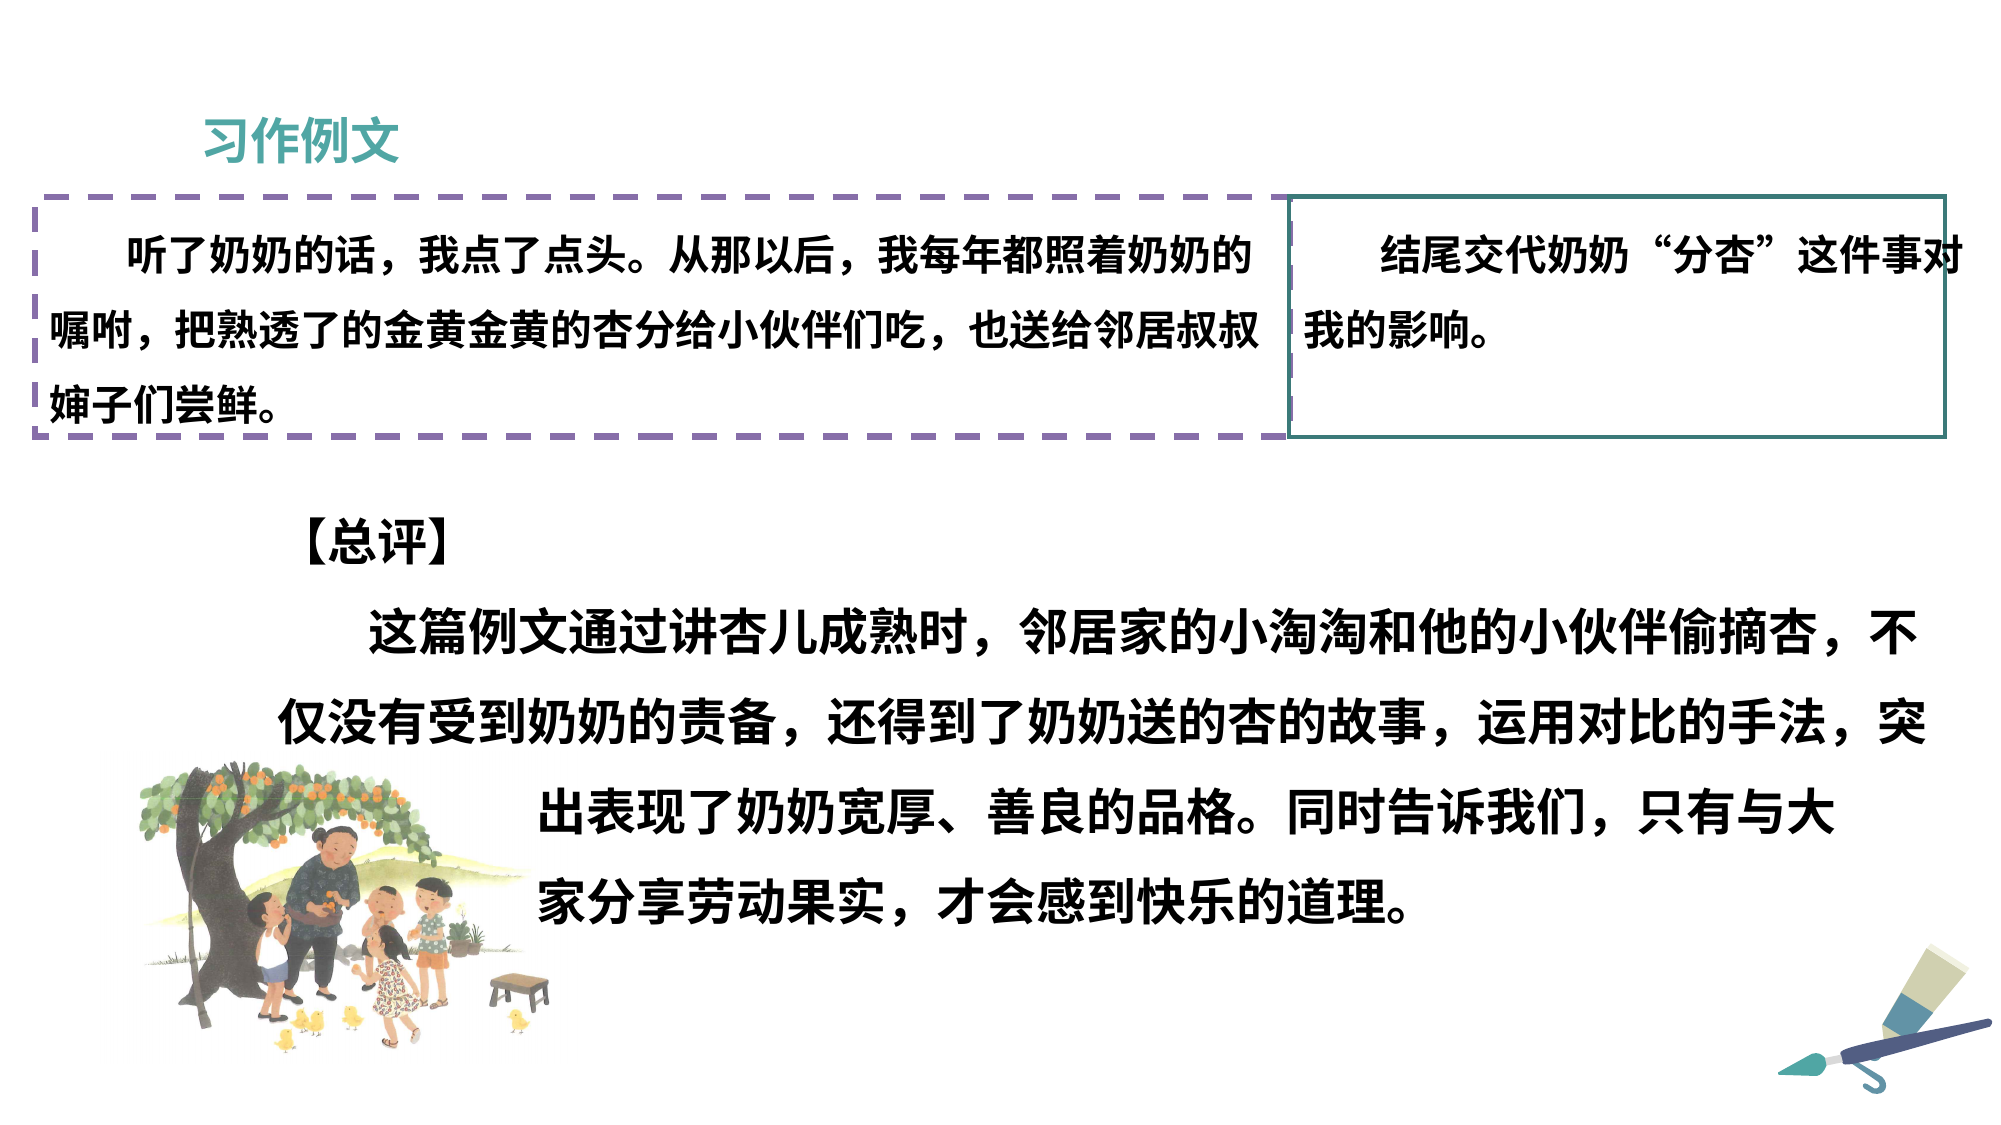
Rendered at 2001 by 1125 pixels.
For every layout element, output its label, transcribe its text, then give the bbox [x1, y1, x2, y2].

text_box 【总评】 这篇例文通过讲杏儿成熟时，邻居家的小淘淘和他的小伙伴偷摘杏，不仅没有受到奶奶的责备，还得到了奶奶送的杏的故事，运用对比的手法，突 出表现了奶奶宽厚、善良的品格。同时告诉我们，只有与大 家分享劳动果实，才会感到快乐的道理。 [262, 472, 1965, 938]
text_box 听了奶奶的话，我点了点头。从那以后，我每年都照着奶奶的嘱咐，把熟透了的金黄金黄的杏分给小伙伴们吃，也送给邻居叔叔婶子们尝鲜。 [34, 196, 1288, 438]
picture [94, 751, 582, 1064]
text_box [1811, 945, 1974, 1125]
text_box 习作例文 [185, 102, 416, 178]
text_box [1288, 362, 1946, 438]
text_box 结尾交代奶奶“分杏”这件事对我的影响。 [1288, 196, 1981, 362]
